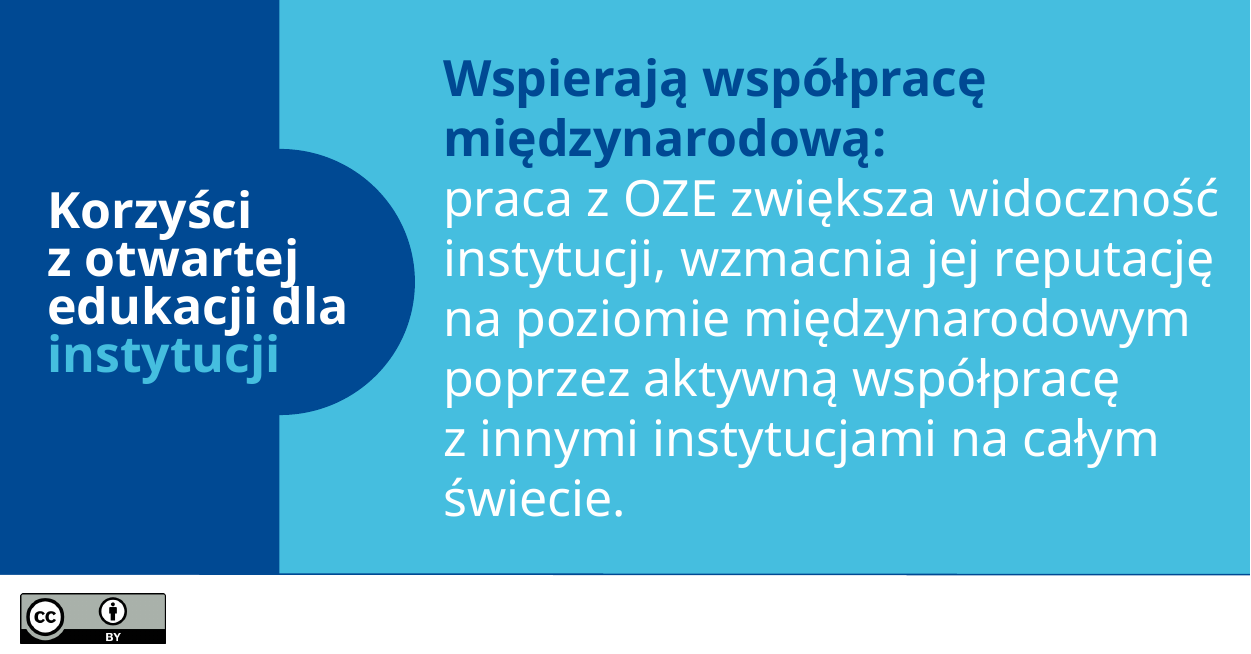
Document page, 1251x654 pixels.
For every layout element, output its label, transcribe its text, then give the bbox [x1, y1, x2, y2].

text_box [200, 148, 361, 175]
text_box [212, 397, 348, 416]
text_box [0, 0, 280, 573]
text_box Korzyści z otwartej edukacji dla instytucji [32, 175, 415, 397]
text_box [0, 582, 1250, 654]
text_box Wspierają współpracę międzynarodową: praca z OZE zwiększa widoczność instytucji, wzmacnia jej reputację na poziomie międzynarodowym poprzez aktywną współpracę z innymi instytucjami na całym świecie. [428, 31, 1237, 542]
picture [20, 592, 166, 645]
